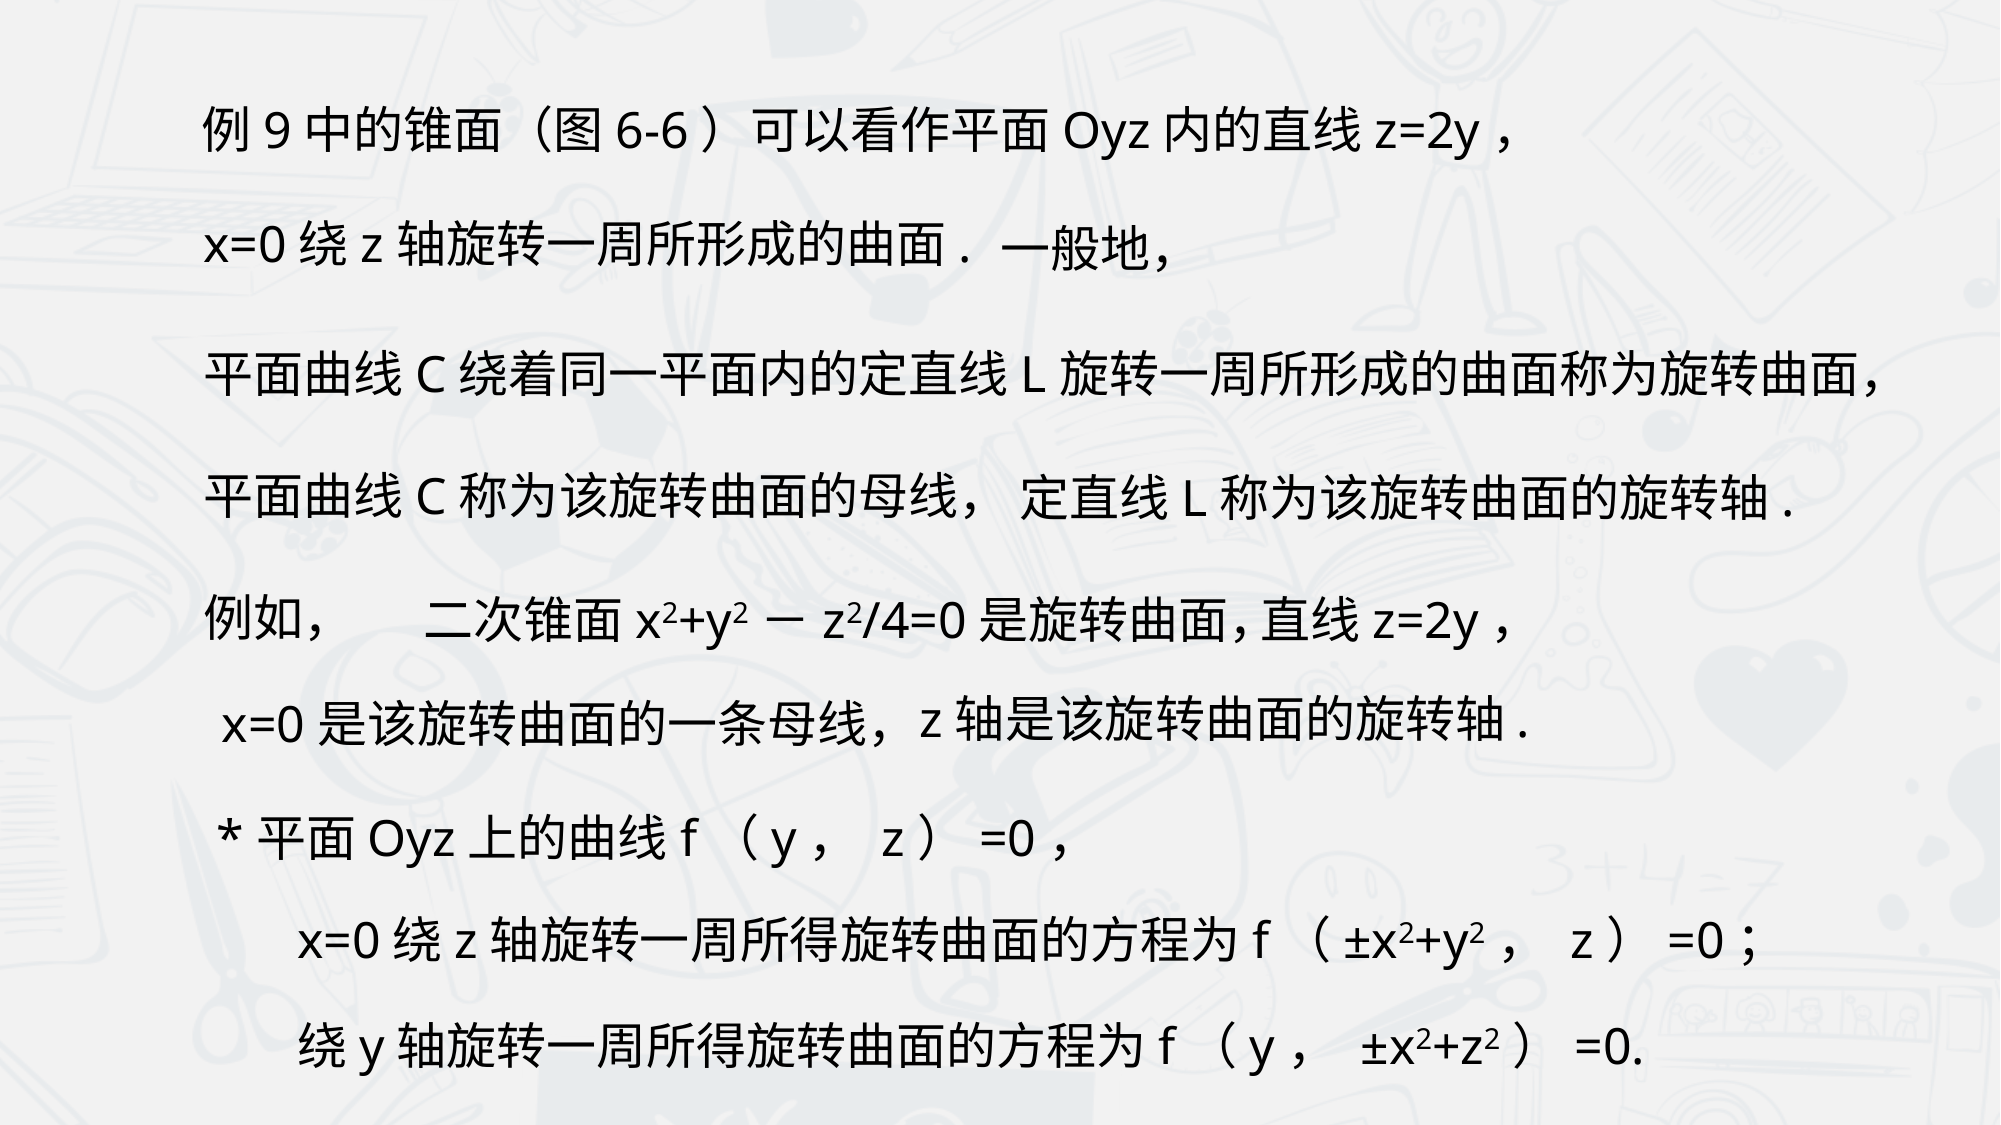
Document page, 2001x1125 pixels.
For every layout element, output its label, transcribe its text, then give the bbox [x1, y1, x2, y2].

text_box 绕y轴旋转一周所得旋转曲面的方程为f（y， ±x2+z2）=0. [238, 1029, 2000, 1082]
text_box 例如， [144, 601, 1740, 655]
text_box 平面曲线C称为该旋转曲面的母线， [144, 479, 2000, 533]
text_box 一般地， [281, 232, 1877, 285]
text_box x=0是该旋转曲面的一条母线， [163, 707, 2000, 761]
text_box z轴是该旋转曲面的旋转轴. [860, 702, 2000, 755]
text_box x=0绕z轴旋转一周所形成的曲面. [144, 227, 1861, 280]
text_box x=0绕z轴旋转一周所得旋转曲面的方程为f（±x2+y2， z）=0； [238, 923, 2000, 976]
text_box 直线z=2y， [1202, 603, 2000, 656]
text_box 平面曲线C绕着同一平面内的定直线L旋转一周所形成的曲面称为旋转曲面， [144, 357, 2000, 411]
text_box *平面Oyz上的曲线f（y， z）=0， [144, 820, 1740, 874]
text_box 定直线L称为该旋转曲面的旋转轴. [960, 481, 2000, 534]
text_box 二次锥面x2+y2－z2/4=0是旋转曲面， [364, 603, 1202, 656]
text_box 例9中的锥面（图6-6）可以看作平面Oyz内的直线z=2y， [163, 113, 1613, 167]
